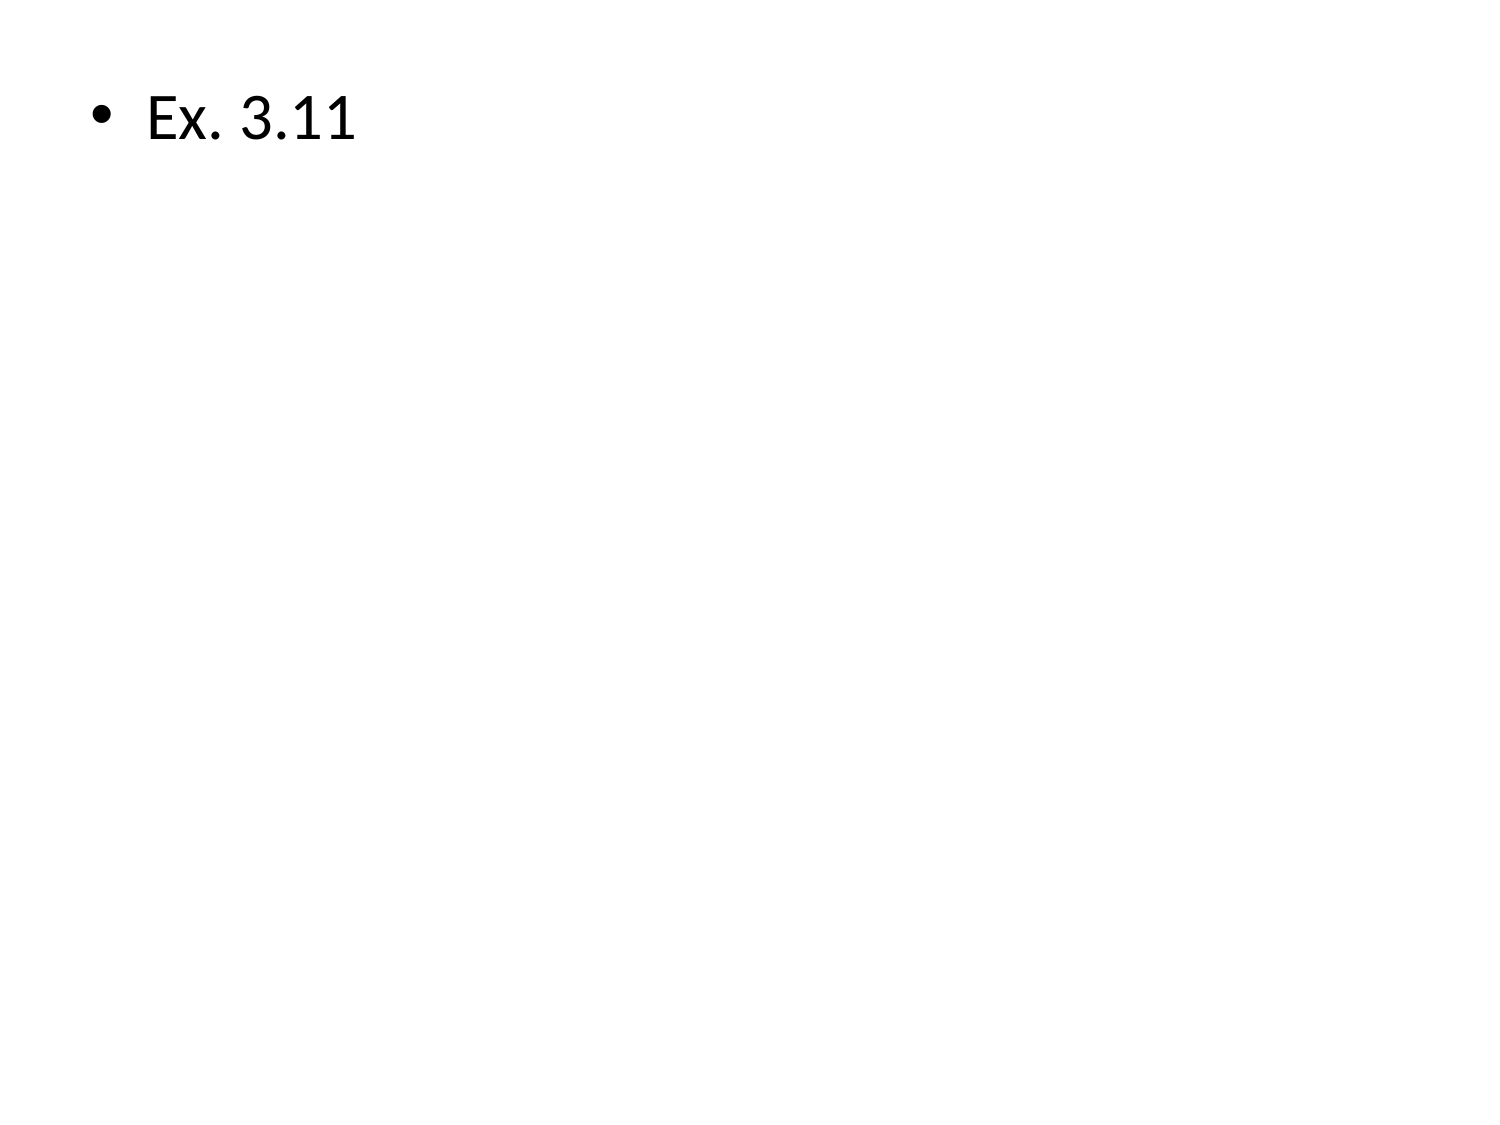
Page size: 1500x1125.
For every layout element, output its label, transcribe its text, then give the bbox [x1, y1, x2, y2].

list Ex. 3.11 [75, 65, 1425, 1005]
